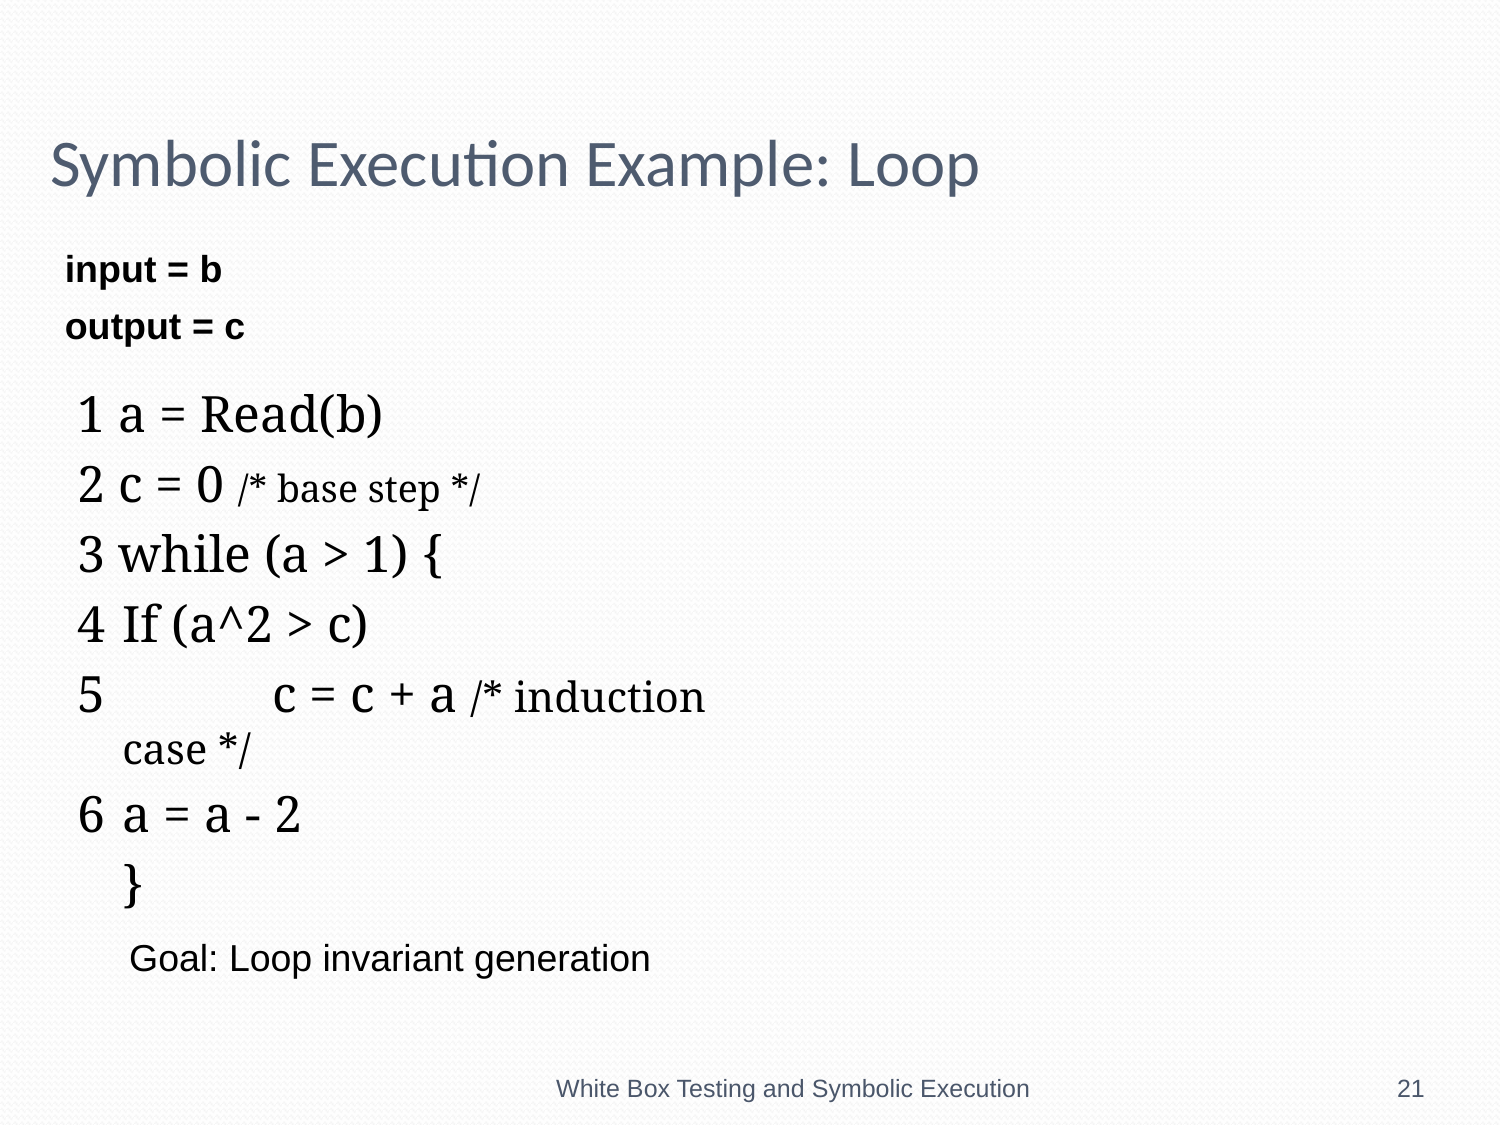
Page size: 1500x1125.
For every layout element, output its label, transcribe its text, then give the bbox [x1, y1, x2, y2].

slide_number 21 [1299, 1042, 1425, 1103]
list 1 a = Read(b) 2 c = 0 /* base step */ 3 while (a > 1) { 4 If (a^2 > c) 5 c = c + a /* induction case */ 6 a = a - 2 } [62, 374, 776, 876]
text_box input = b output = c [50, 237, 400, 355]
title Symbolic Execution Example: Loop [49, 74, 1101, 201]
text_box Goal: Loop invariant generation [114, 926, 666, 987]
footer White Box Testing and Symbolic Execution [437, 1042, 1150, 1103]
